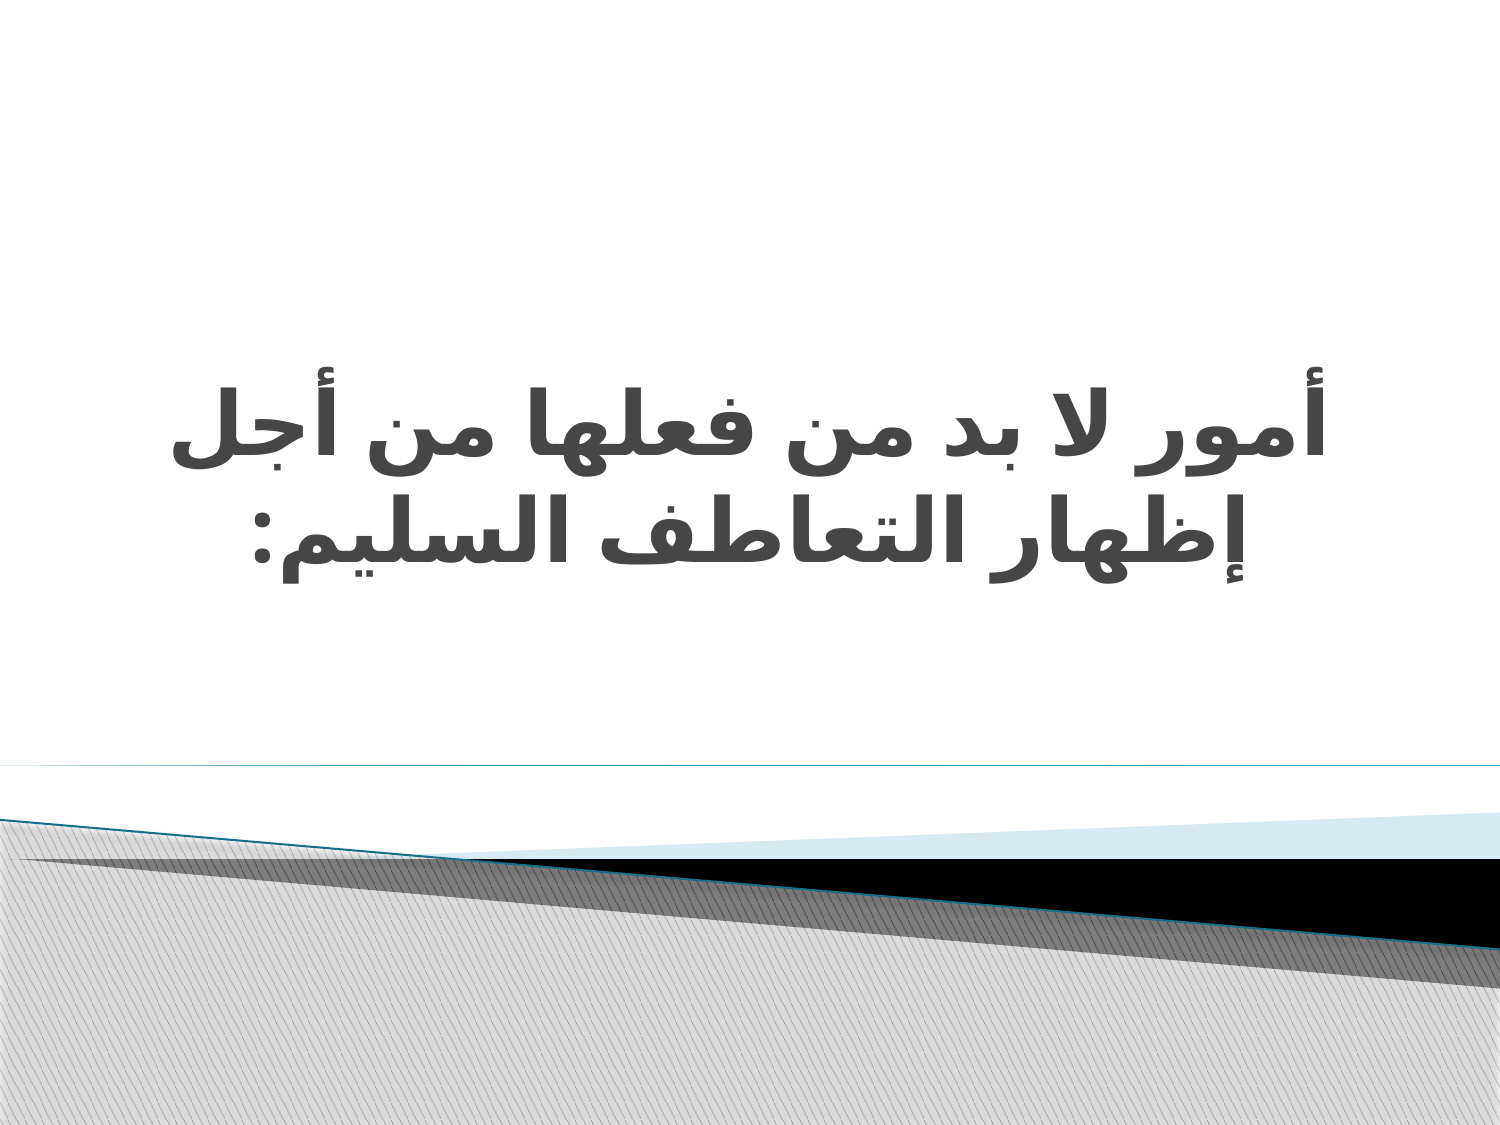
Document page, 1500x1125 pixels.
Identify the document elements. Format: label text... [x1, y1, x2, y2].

title أمور لا بد من فعلها من أجل إظهار التعاطف السليم: [112, 287, 1388, 588]
picture [5, 859, 1500, 989]
